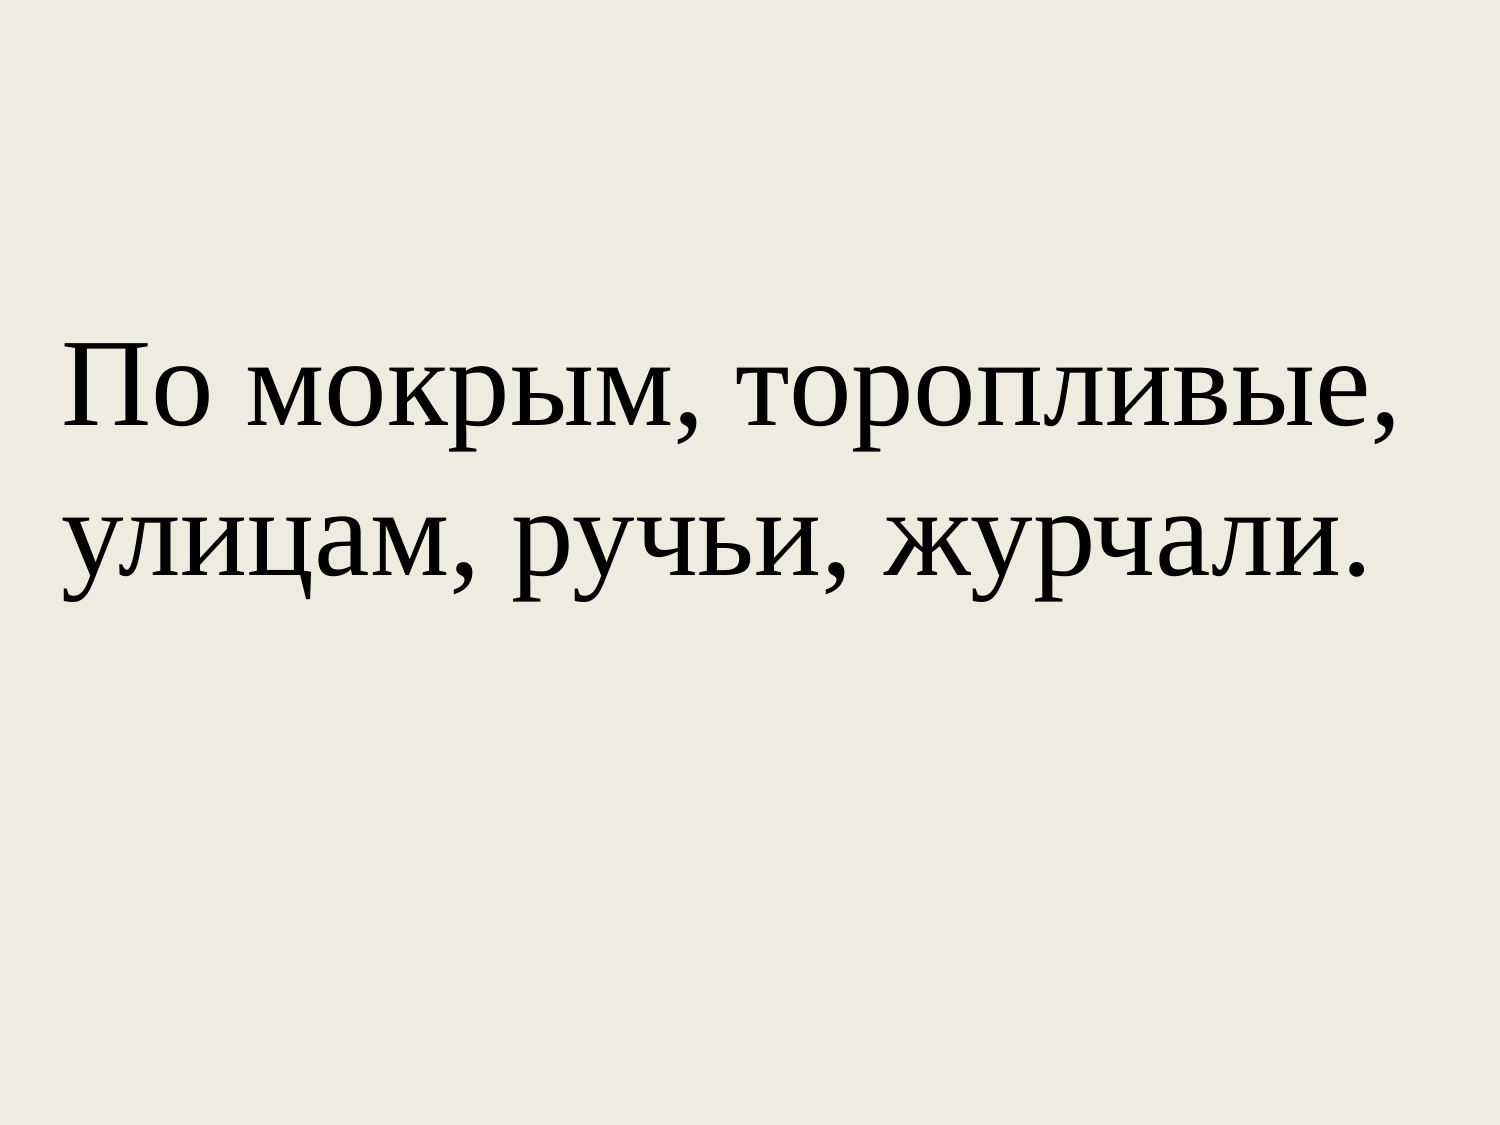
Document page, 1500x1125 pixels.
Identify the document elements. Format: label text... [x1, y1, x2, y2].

text_box По мокрым, торопливые, улицам, ручьи, журчали. [46, 292, 1454, 608]
